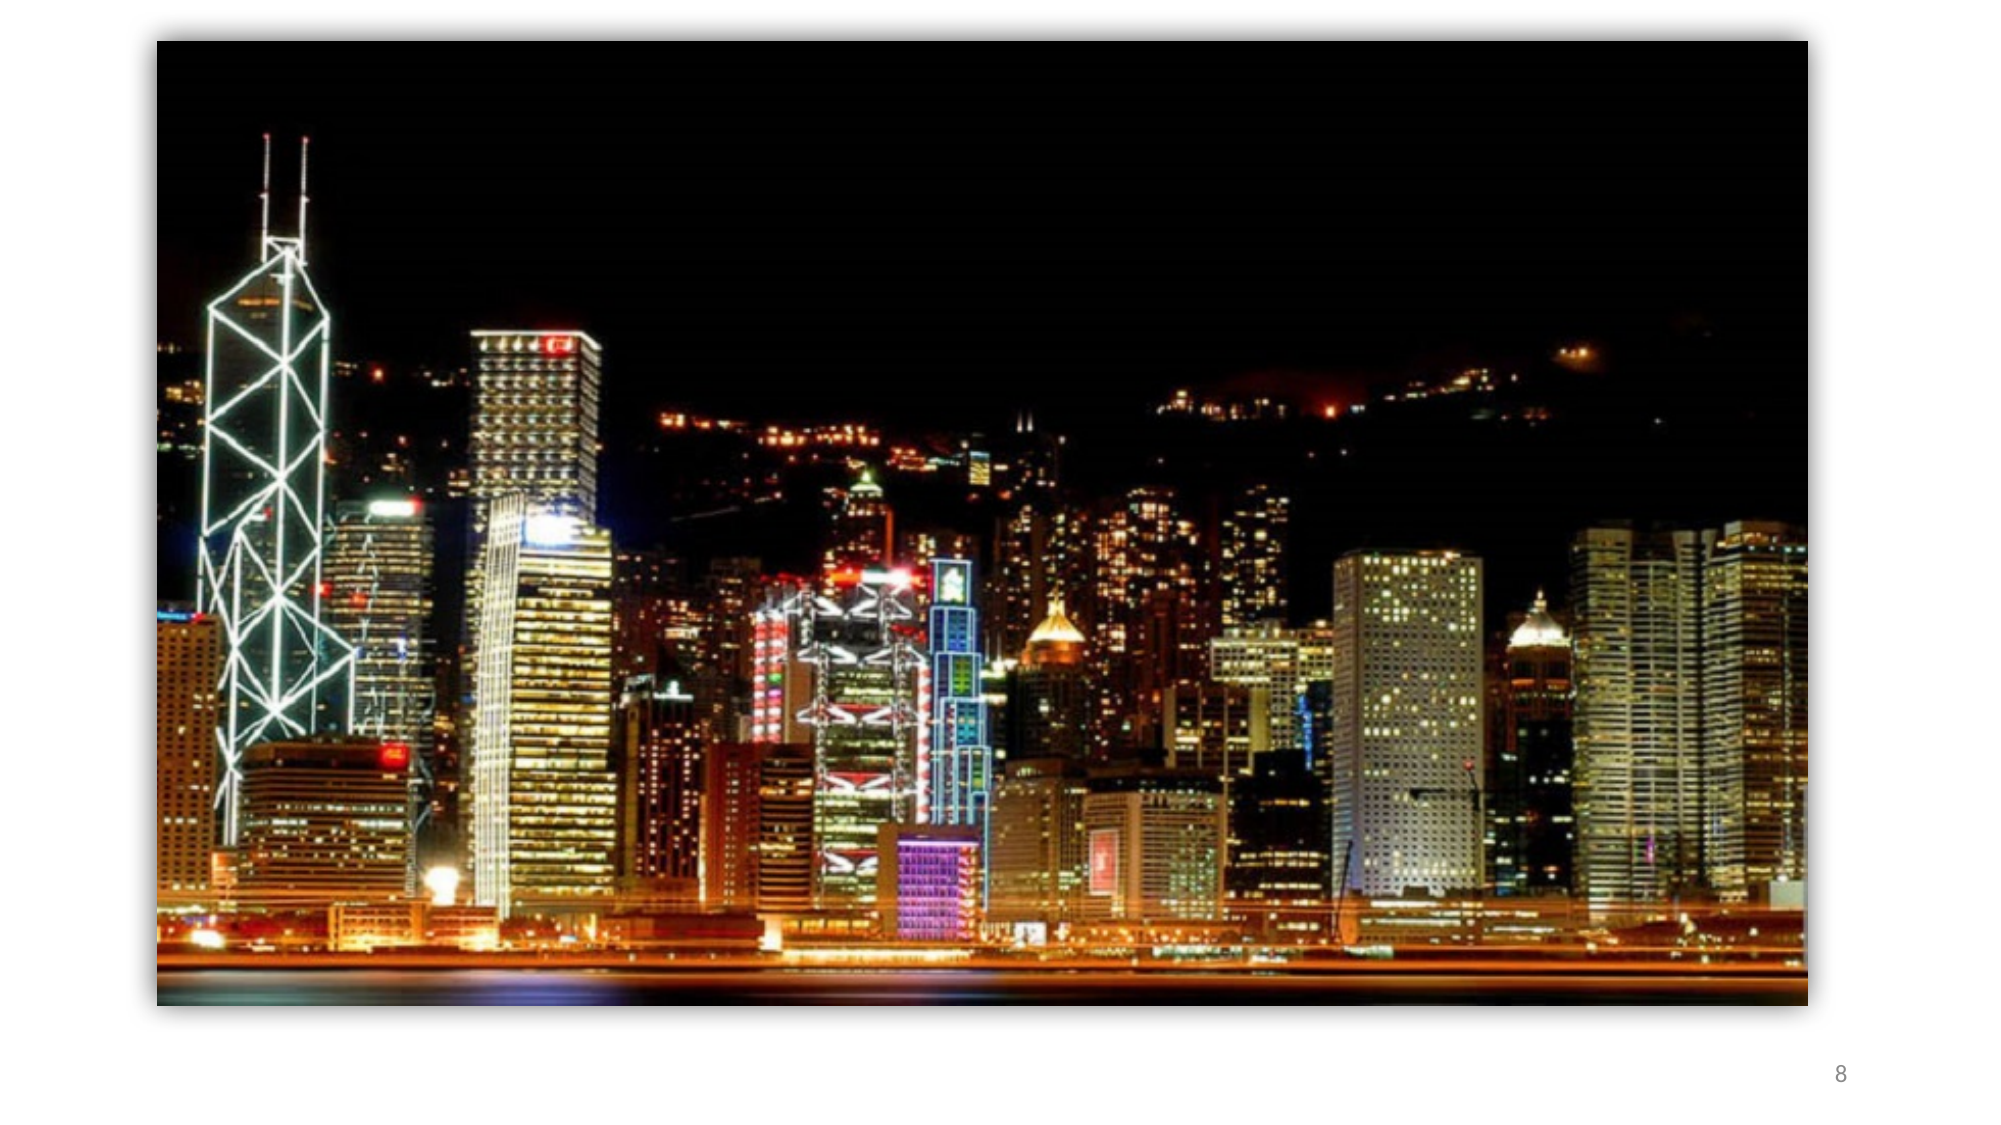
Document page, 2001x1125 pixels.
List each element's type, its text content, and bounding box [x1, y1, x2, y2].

slide_number 8 [1412, 1042, 1863, 1103]
picture [157, 41, 1808, 1006]
